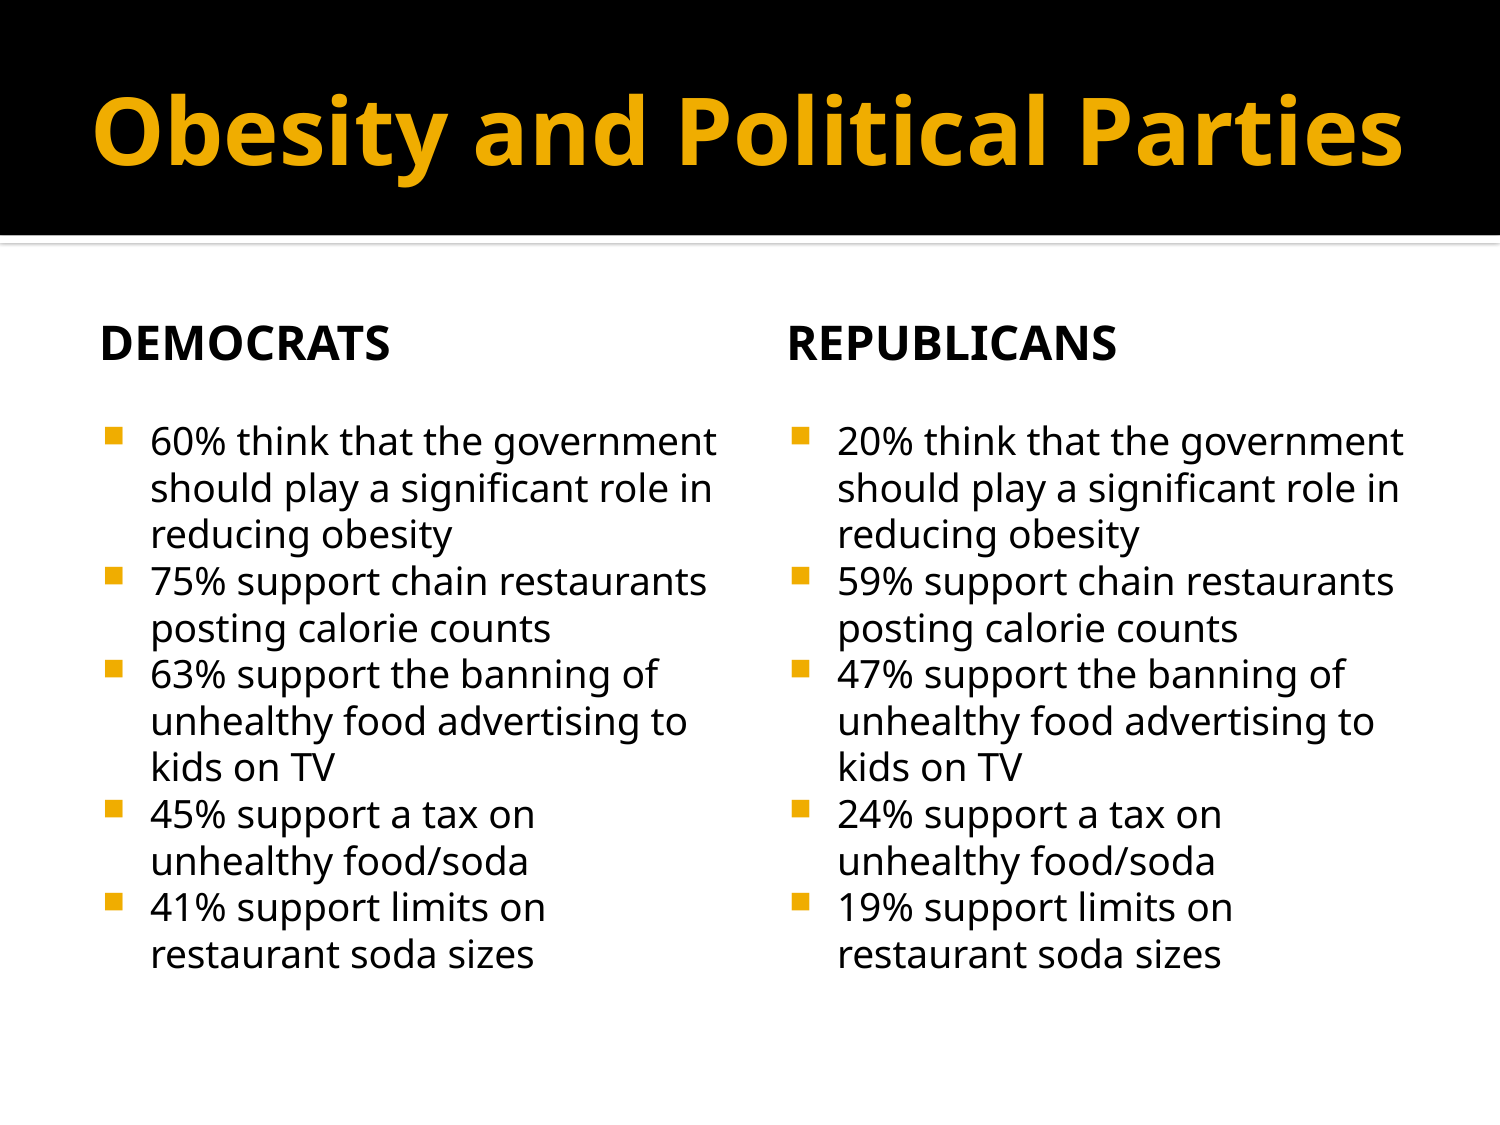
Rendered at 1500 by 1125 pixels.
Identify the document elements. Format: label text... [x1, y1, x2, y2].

list Democrats [75, 278, 738, 396]
title Obesity and Political Parties [75, 24, 1425, 231]
list 60% think that the government should play a significant role in reducing obesity 75% support chain restaurants posting calorie counts 63% support the banning of unhealthy food advertising to kids on TV 45% support a tax on unhealthy food/soda 41% support limits on restaurant soda sizes [75, 401, 738, 1050]
list Republicans [761, 278, 1425, 396]
list 20% think that the government should play a significant role in reducing obesity 59% support chain restaurants posting calorie counts 47% support the banning of unhealthy food advertising to kids on TV 24% support a tax on unhealthy food/soda 19% support limits on restaurant soda sizes [761, 401, 1425, 1050]
